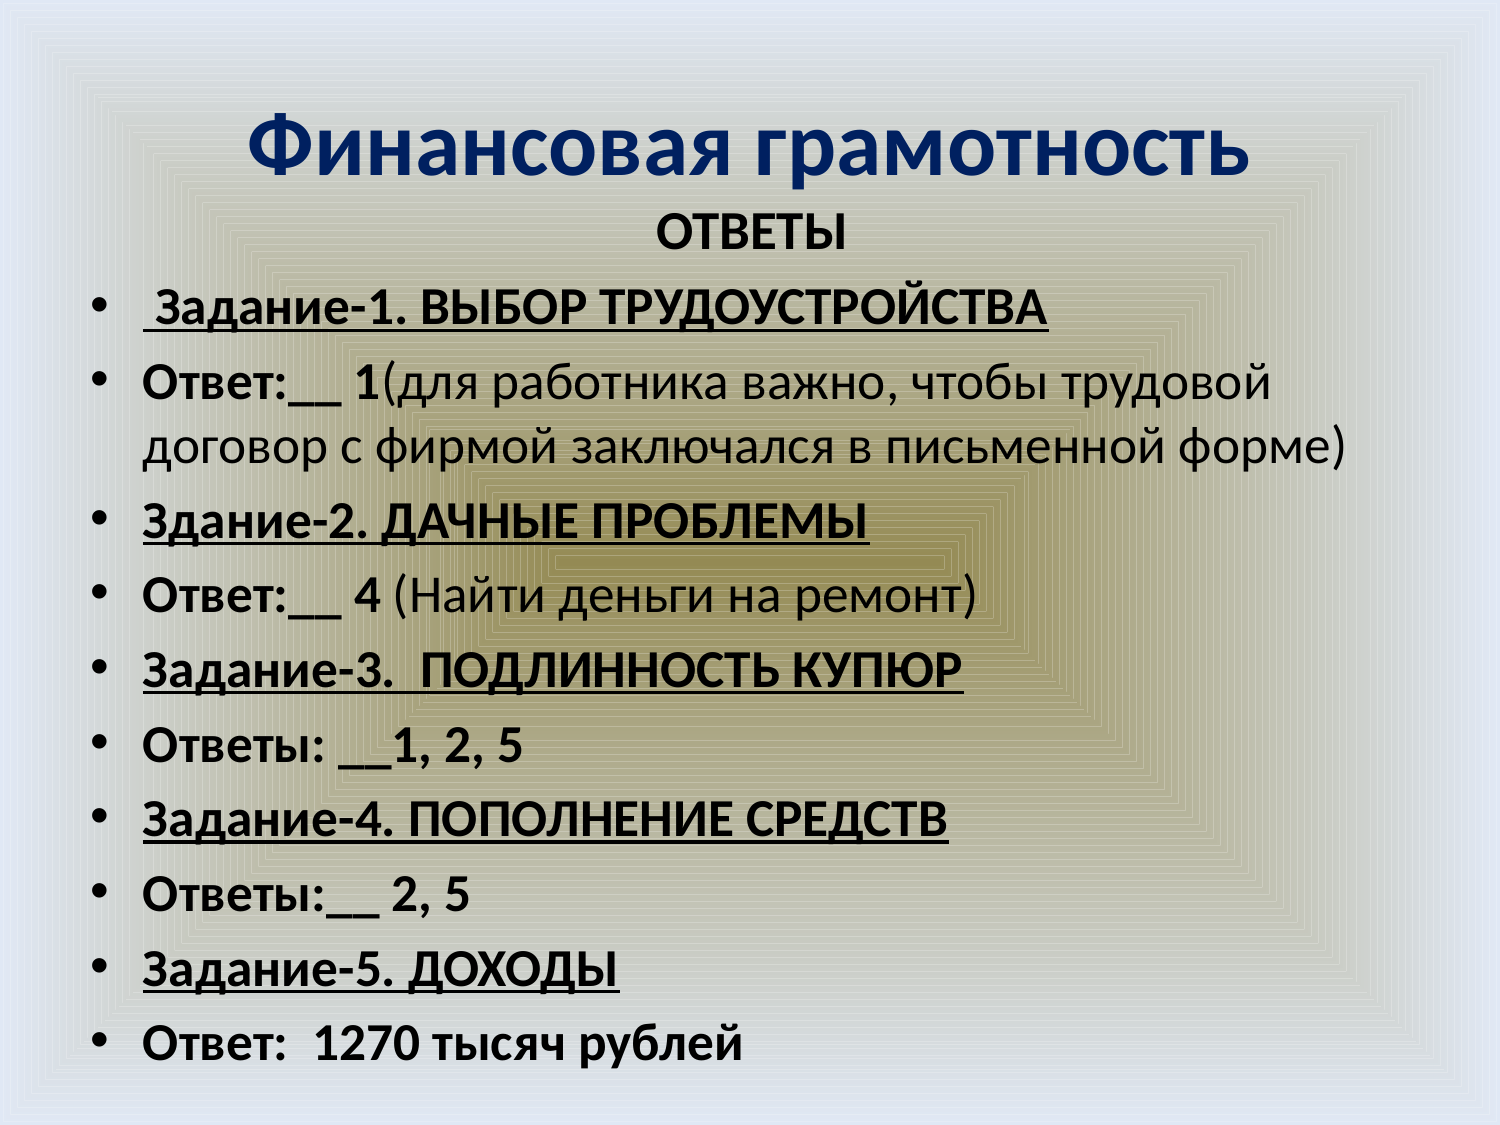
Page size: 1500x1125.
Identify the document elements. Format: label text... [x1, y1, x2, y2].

list ОТВЕТЫ Задание-1. ВЫБОР ТРУДОУСТРОЙСТВА Ответ:__ 1(для работника важно, чтобы трудовой договор с фирмой заключался в письменной форме) Здание-2. ДАЧНЫЕ ПРОБЛЕМЫ Ответ:__ 4 (Найти деньги на ремонт) Задание-3. ПОДЛИННОСТЬ КУПЮР Ответы: __1, 2, 5 Задание-4. ПОПОЛНЕНИЕ СРЕДСТВ Ответы:__ 2, 5 Задание-5. ДОХОДЫ Ответ: 1270 тысяч рублей [75, 187, 1430, 1090]
title Финансовая грамотность [75, 45, 1425, 187]
